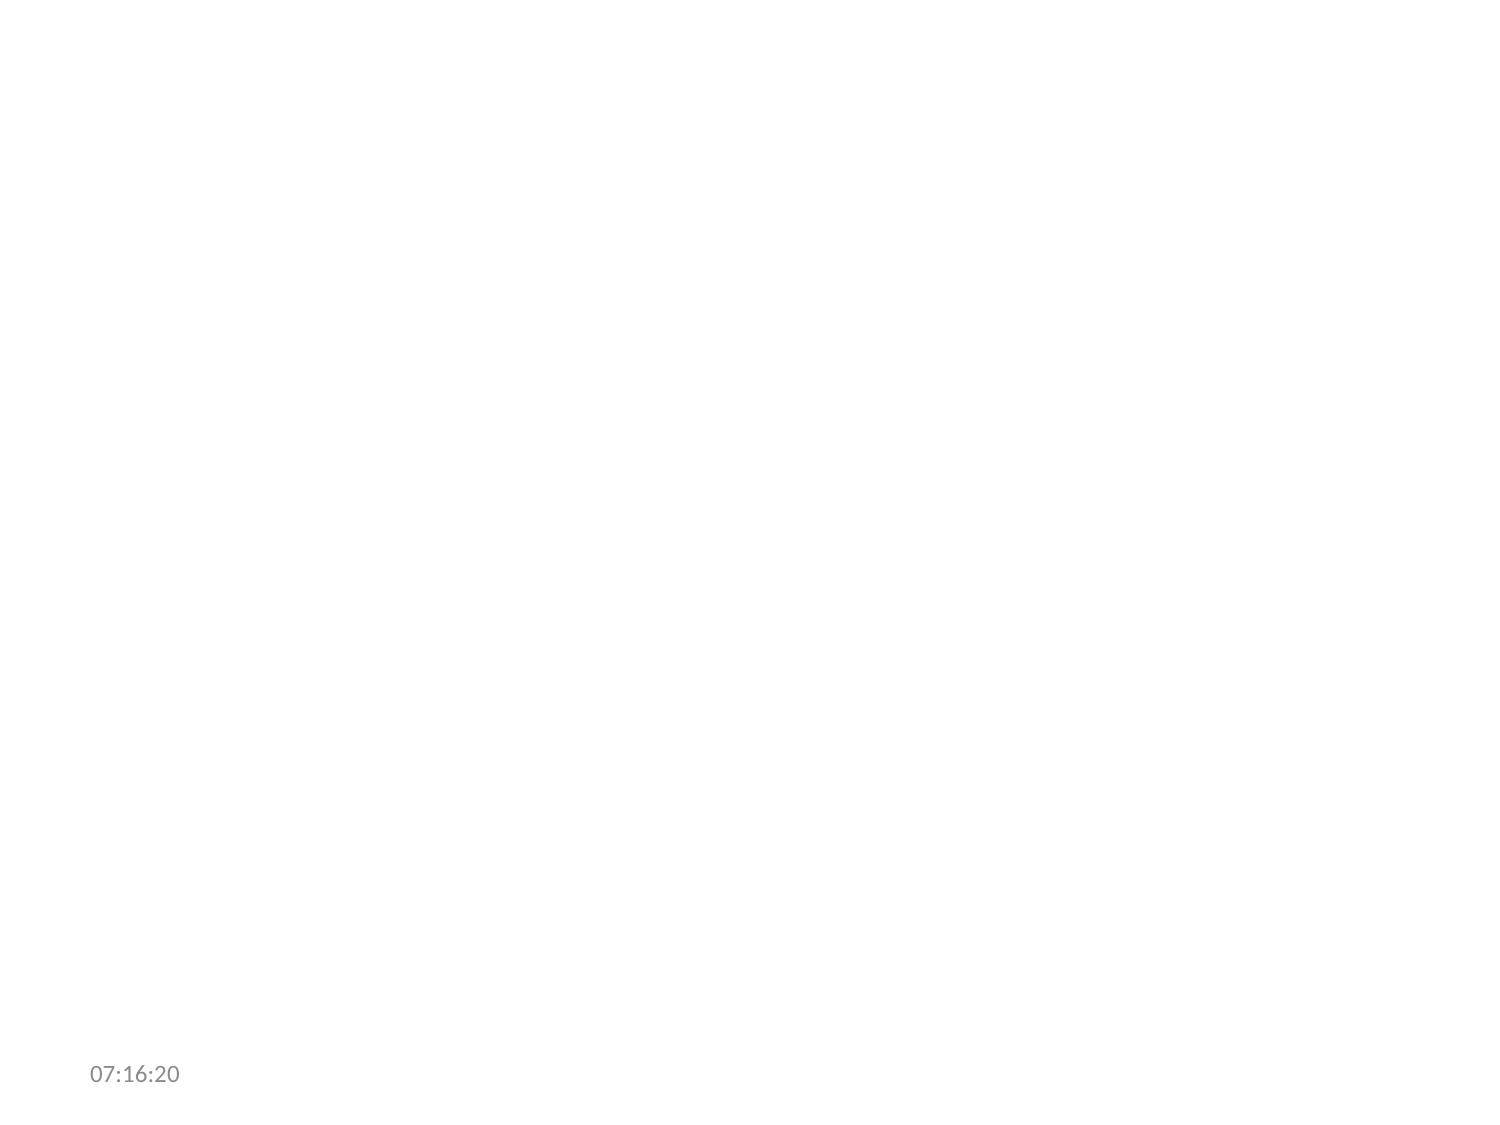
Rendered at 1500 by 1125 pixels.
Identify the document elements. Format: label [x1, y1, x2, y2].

slide_number [75, 1042, 425, 1103]
